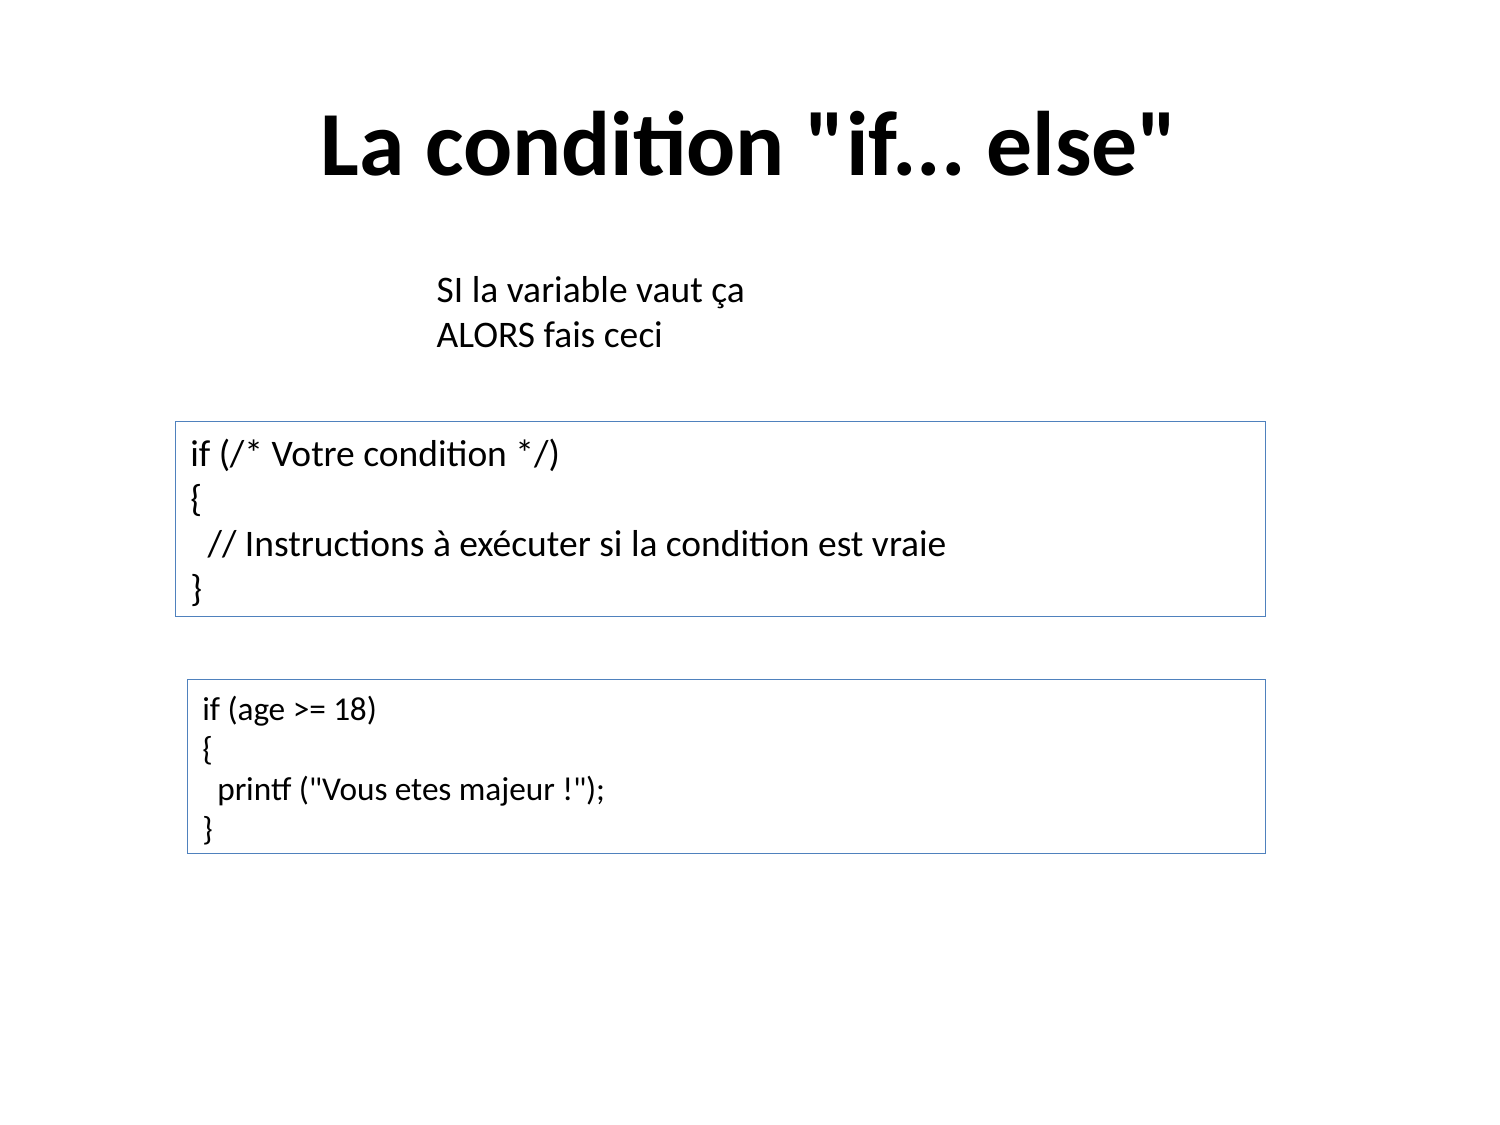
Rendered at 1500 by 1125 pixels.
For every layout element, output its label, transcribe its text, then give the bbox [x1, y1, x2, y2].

title La condition "if... else" [75, 45, 1425, 233]
text_box if (/* Votre condition */) { // Instructions à exécuter si la condition est vraie } [175, 421, 1266, 617]
text_box SI la variable vaut ça ALORS fais ceci [421, 257, 1172, 363]
text_box if (age >= 18) { printf ("Vous etes majeur !"); } [187, 679, 1266, 854]
